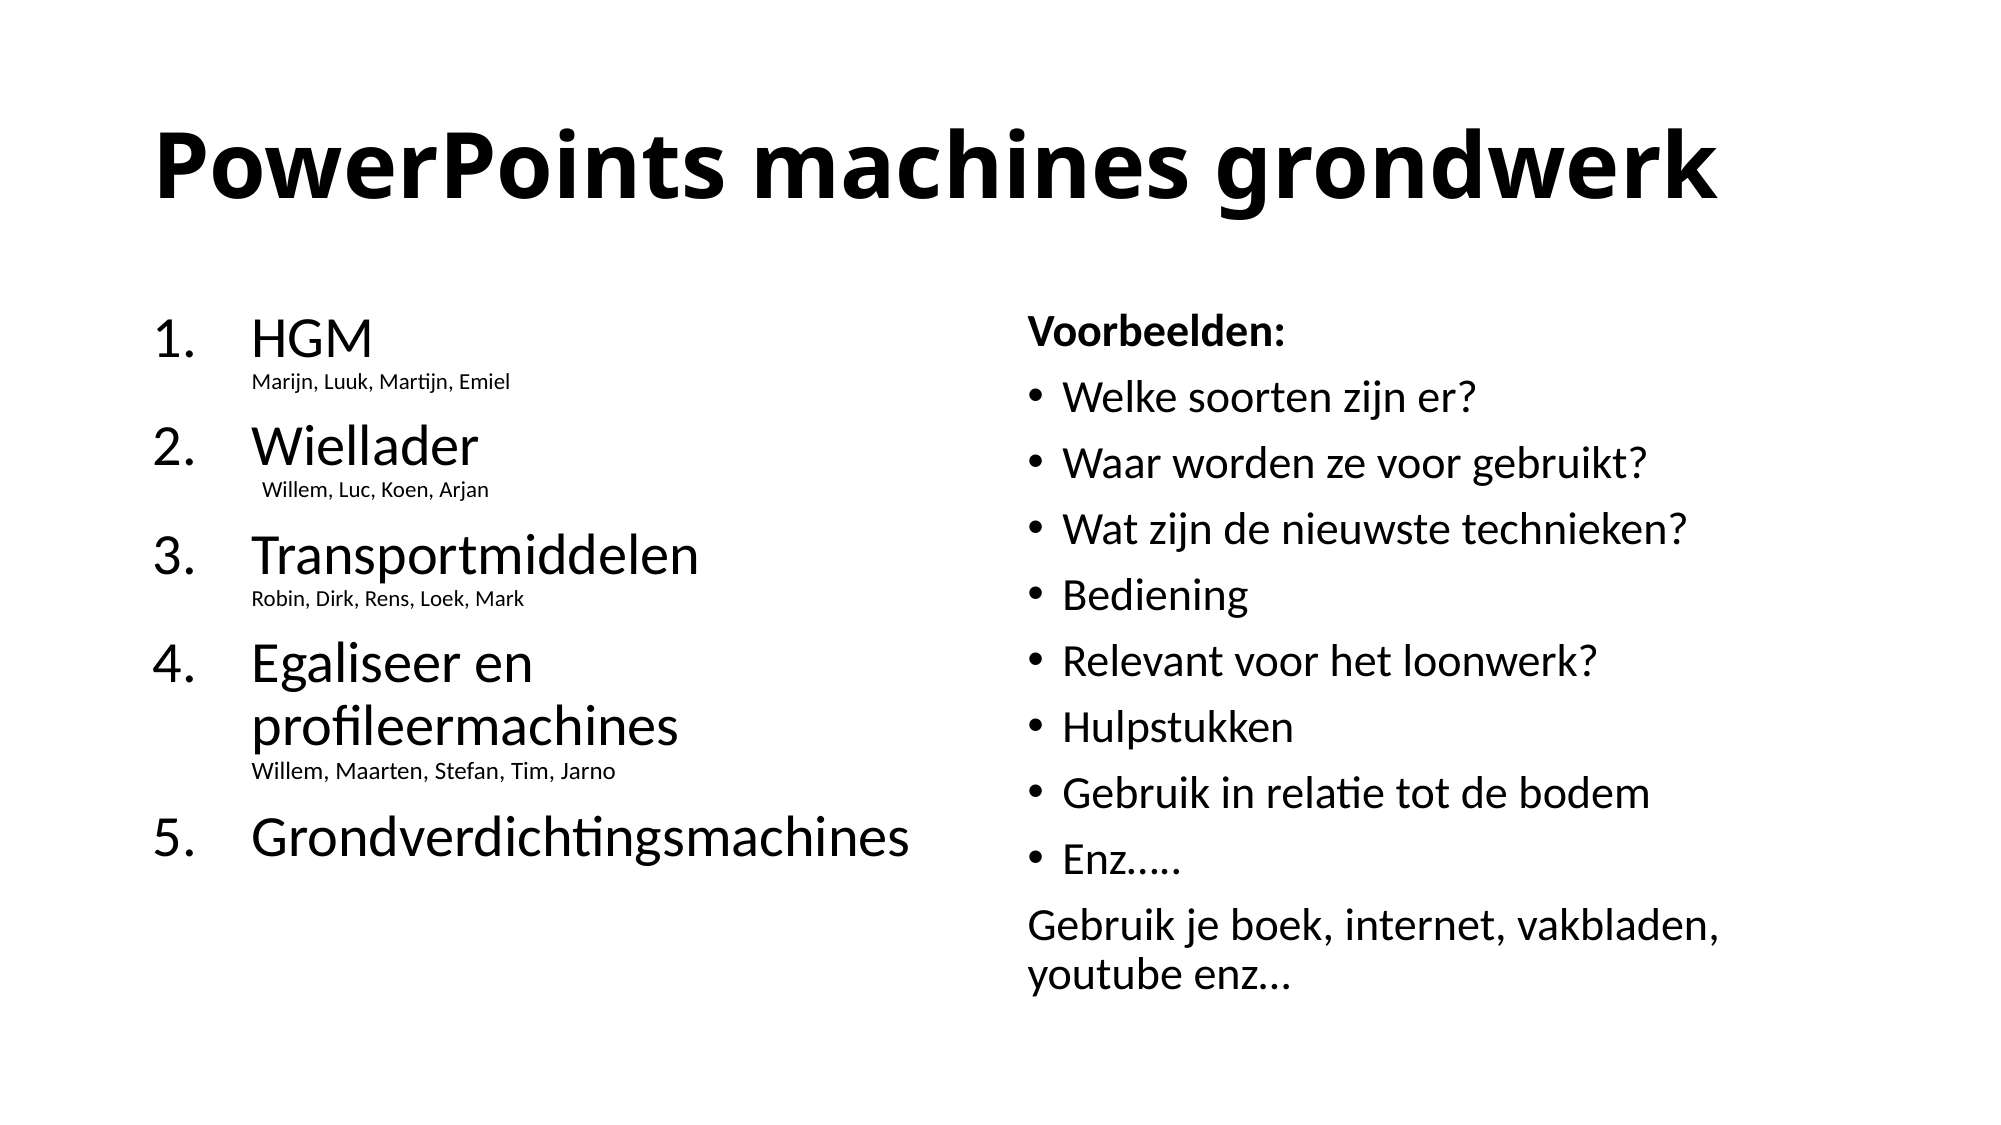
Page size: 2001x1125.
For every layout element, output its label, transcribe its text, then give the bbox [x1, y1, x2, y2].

list Voorbeelden: Welke soorten zijn er? Waar worden ze voor gebruikt? Wat zijn de nieuwste technieken? Bediening Relevant voor het loonwerk? Hulpstukken Gebruik in relatie tot de bodem Enz….. Gebruik je boek, internet, vakbladen, youtube enz… [1012, 299, 1863, 1014]
list HGM Marijn, Luuk, Martijn, Emiel Wiellader Willem, Luc, Koen, Arjan Transportmiddelen Robin, Dirk, Rens, Loek, Mark Egaliseer en profileermachines Willem, Maarten, Stefan, Tim, Jarno Grondverdichtingsmachines [137, 299, 988, 1014]
title PowerPoints machines grondwerk [137, 59, 1863, 278]
